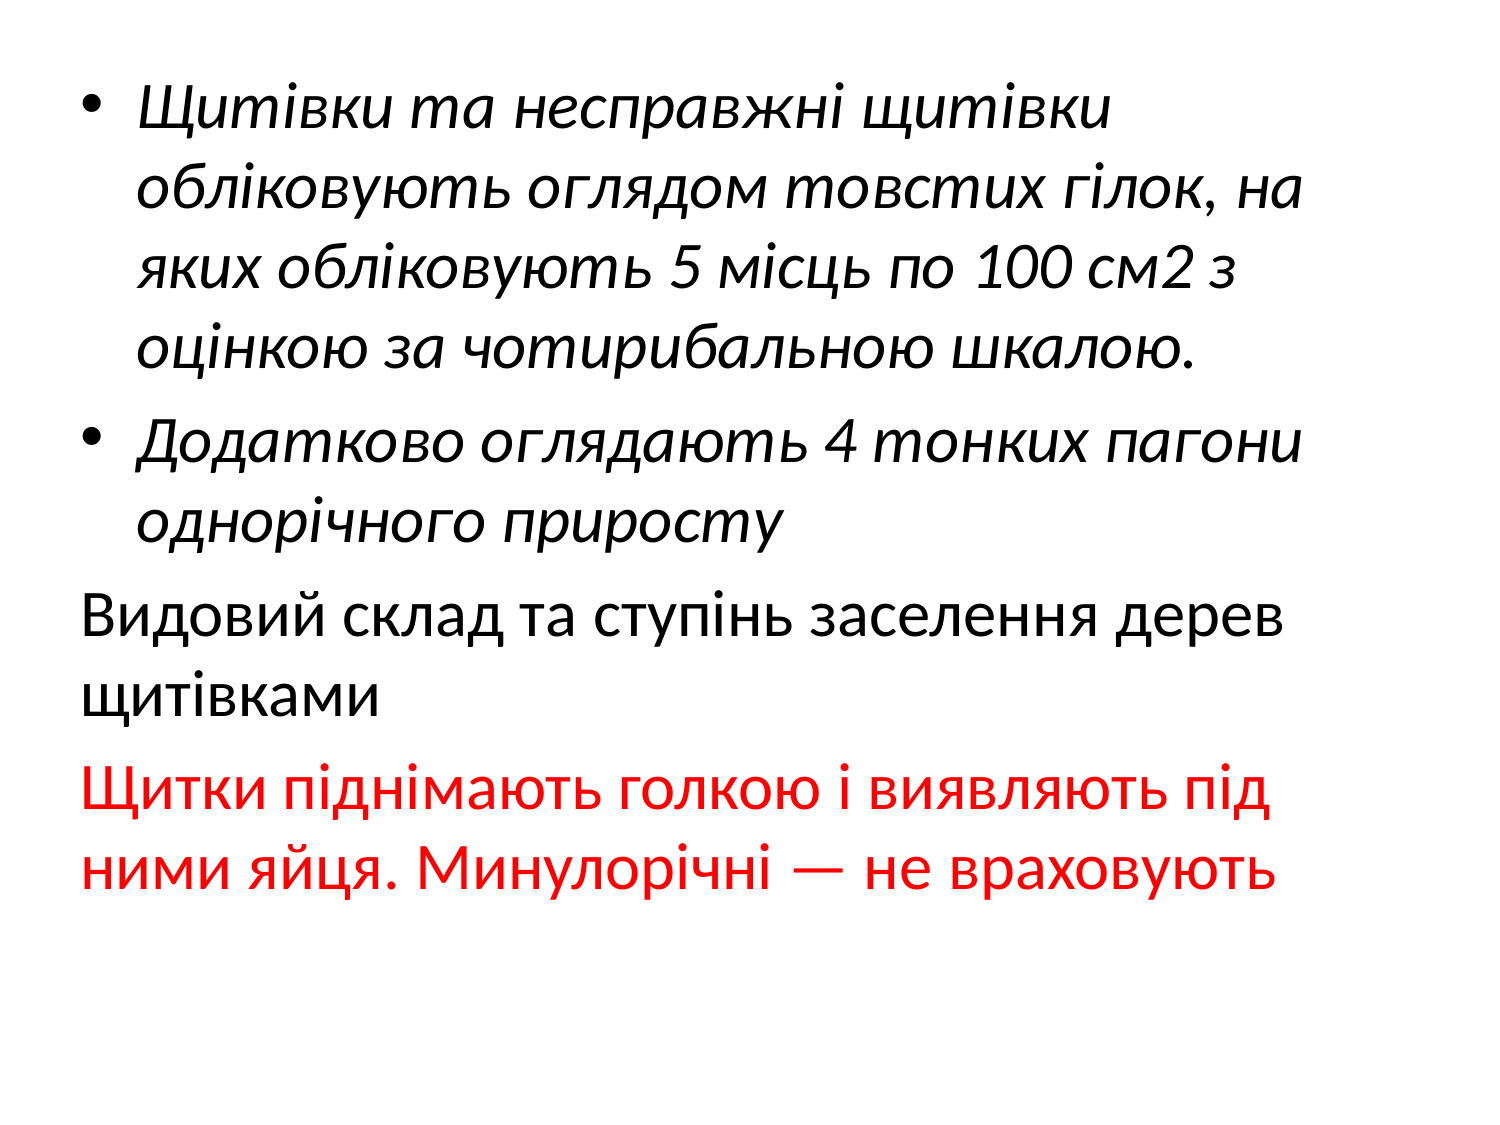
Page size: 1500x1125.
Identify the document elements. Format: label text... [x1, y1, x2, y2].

list Щитівки та несправжні щитівки обліковують оглядом товстих гілок, на яких обліковують 5 місць по 100 см2 з оцінкою за чотирибальною шкалою. Додатково оглядають 4 тонких пагони однорічного приросту Видовий склад та ступінь заселення дерев щитівками Щитки піднімають голкою і виявляють під ними яйця. Минулорічні — не враховують [64, 54, 1415, 1059]
